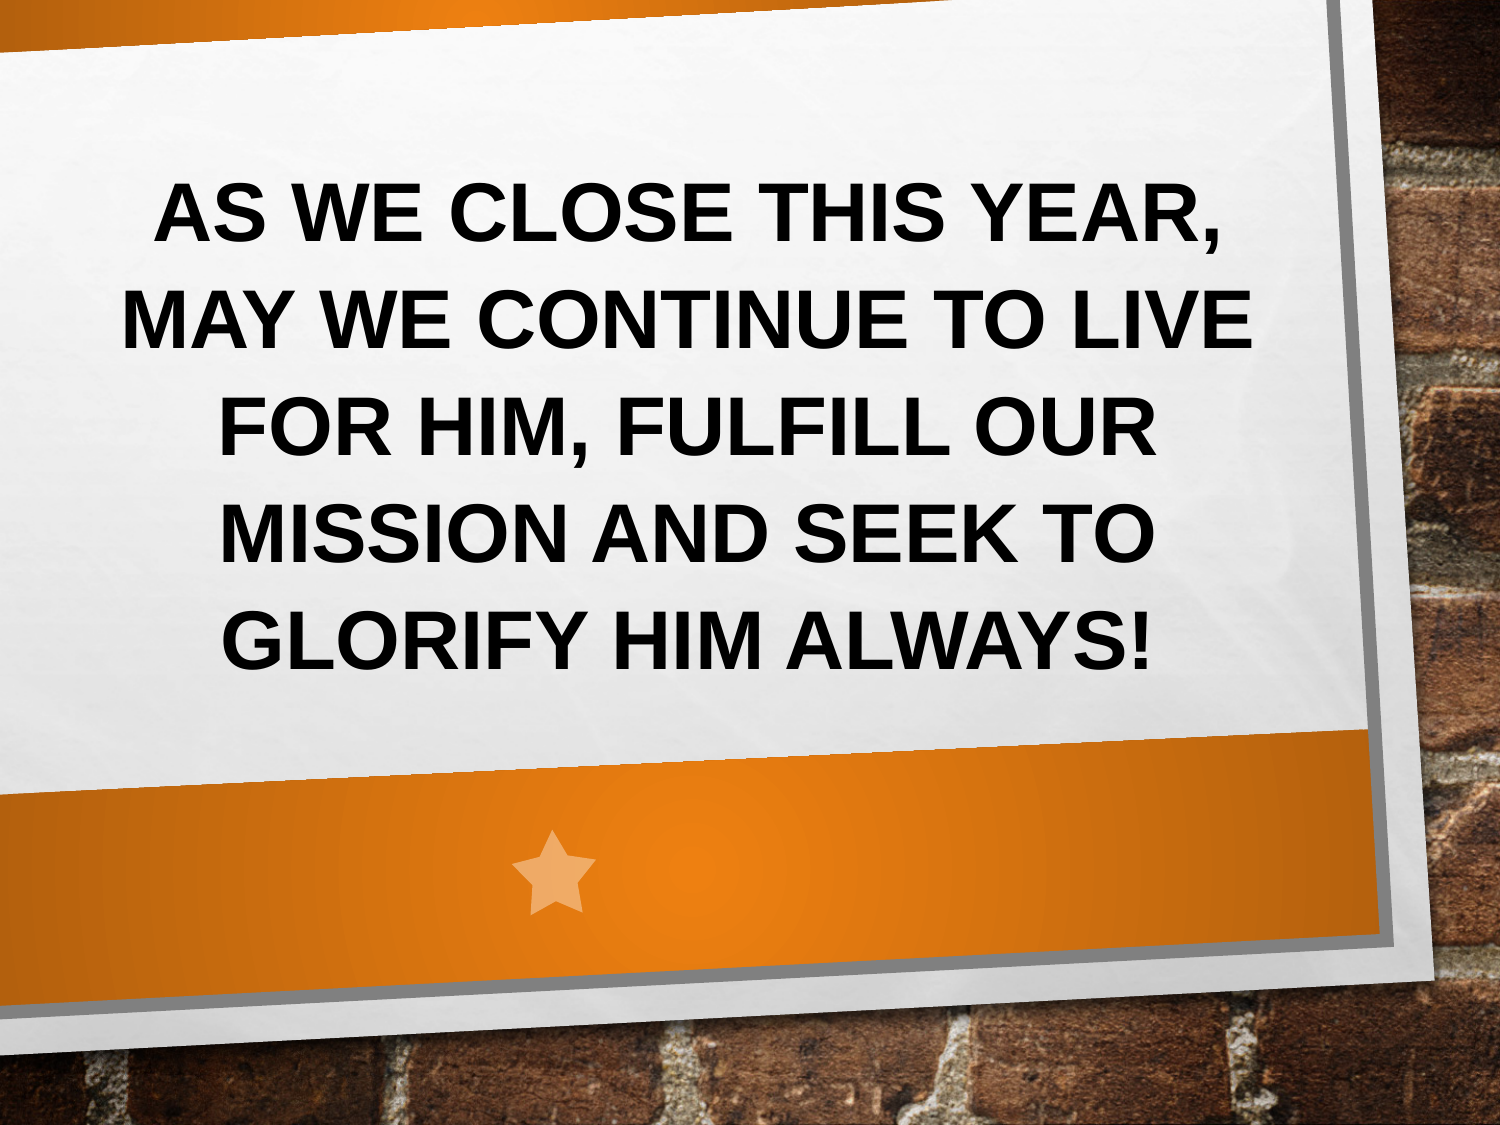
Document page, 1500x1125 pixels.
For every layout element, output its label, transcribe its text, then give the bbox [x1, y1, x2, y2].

picture [0, 0, 1500, 1125]
text_box AS WE CLOSE THIS YEAR, MAY WE CONTINUE TO LIVE FOR HIM, FULFILL OUR MISSION AND SEEK TO GLORIFY HIM ALWAYS! [49, 143, 1328, 694]
